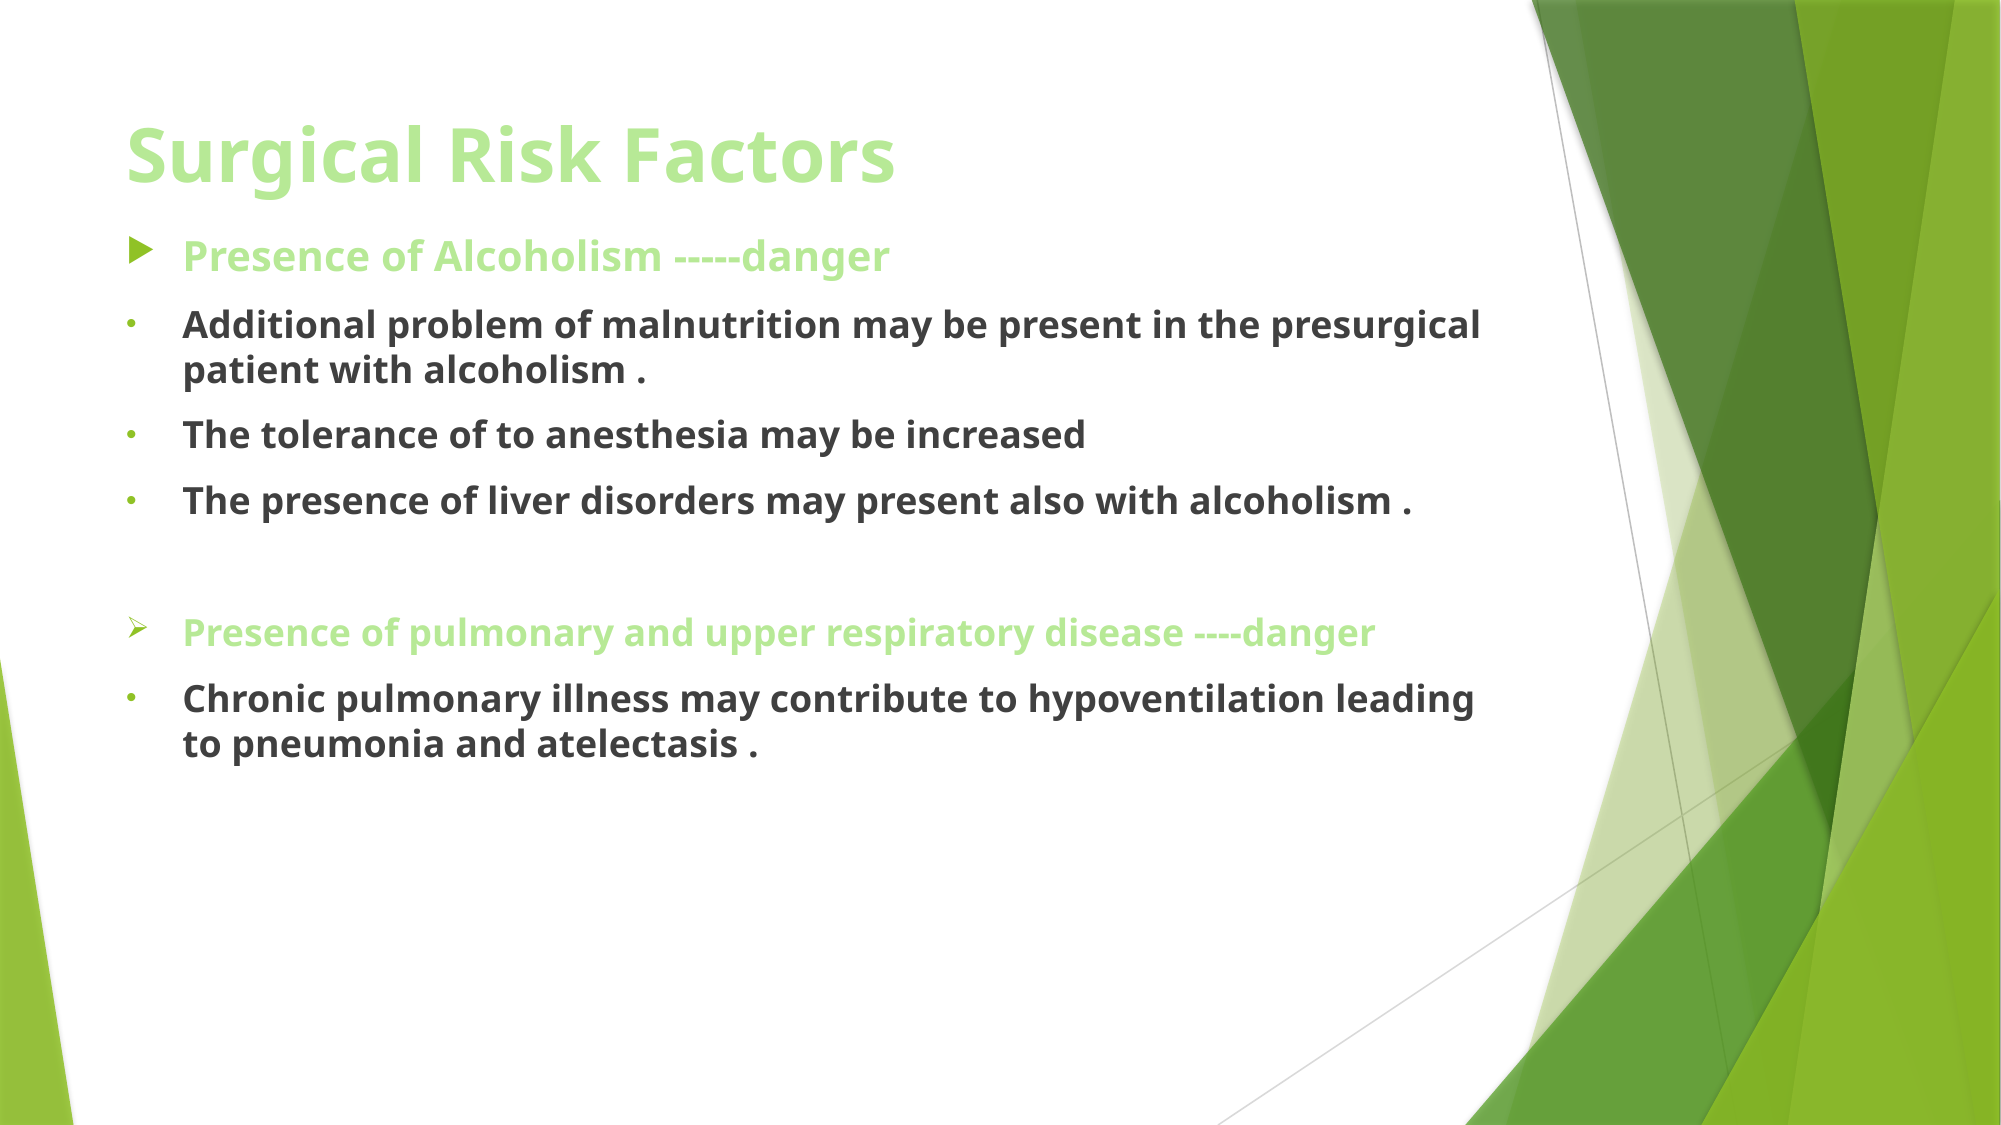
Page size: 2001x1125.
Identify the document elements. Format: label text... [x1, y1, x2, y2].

title Surgical Risk Factors [111, 99, 1522, 222]
list Presence of Alcoholism -----danger Additional problem of malnutrition may be present in the presurgical patient with alcoholism . The tolerance of to anesthesia may be increased The presence of liver disorders may present also with alcoholism . Presence of pulmonary and upper respiratory disease ----danger Chronic pulmonary illness may contribute to hypoventilation leading to pneumonia and atelectasis . [111, 222, 1522, 991]
